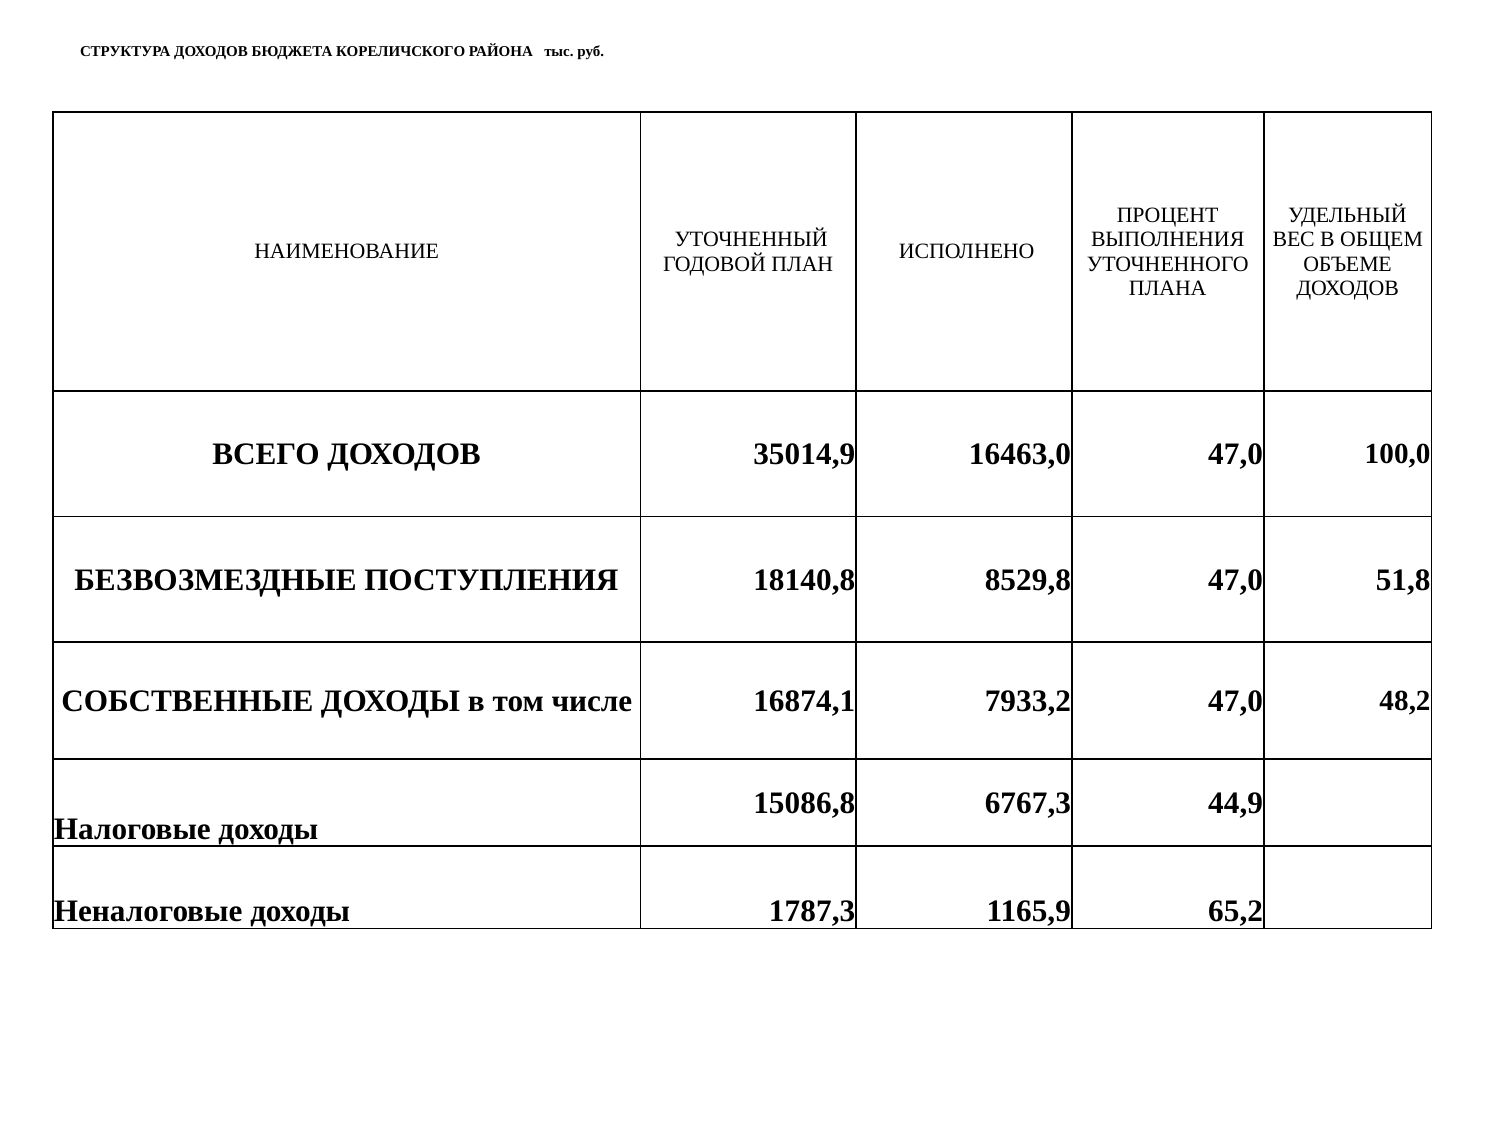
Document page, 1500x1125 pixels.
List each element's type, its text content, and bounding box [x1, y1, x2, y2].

table_cell 16463,0 [857, 392, 1071, 516]
table_cell 47,0 [1073, 643, 1263, 758]
table_header НАИМЕНОВАНИЕ [54, 113, 640, 390]
table_cell 6767,3 [857, 760, 1071, 845]
table_cell 48,2 [1265, 643, 1431, 758]
table_cell 16874,1 [641, 643, 855, 758]
table_cell 100,0 [1265, 392, 1431, 516]
table_cell 35014,9 [641, 392, 855, 516]
table_cell 18140,8 [641, 517, 855, 641]
table_cell 7933,2 [857, 643, 1071, 758]
table_cell 51,8 [1265, 517, 1431, 641]
table_cell 47,0 [1073, 517, 1263, 641]
table_cell СОБСТВЕННЫЕ ДОХОДЫ в том числе [54, 643, 640, 758]
table_cell Неналоговые доходы [54, 847, 640, 928]
table_header УТОЧНЕННЫЙ ГОДОВОЙ ПЛАН [641, 113, 855, 390]
table_cell БЕЗВОЗМЕЗДНЫЕ ПОСТУПЛЕНИЯ [54, 517, 640, 641]
table_cell [1265, 760, 1431, 845]
table_header УДЕЛЬНЫЙ ВЕС В ОБЩЕМ ОБЪЕМЕ ДОХОДОВ [1265, 113, 1431, 390]
title СТРУКТУРА ДОХОДОВ БЮДЖЕТА КОРЕЛИЧСКОГО РАЙОНА тыс. руб. [64, 33, 1483, 68]
table_header ПРОЦЕНТ ВЫПОЛНЕНИЯ УТОЧНЕННОГО ПЛАНА [1073, 113, 1263, 390]
table_cell 8529,8 [857, 517, 1071, 641]
table_cell 1787,3 [641, 847, 855, 928]
table_cell 15086,8 [641, 760, 855, 845]
table_cell 65,2 [1073, 847, 1263, 928]
table_cell 47,0 [1073, 392, 1263, 516]
table_cell 1165,9 [857, 847, 1071, 928]
table_header ИСПОЛНЕНО [857, 113, 1071, 390]
table_cell Налоговые доходы [54, 760, 640, 845]
table_cell [1265, 847, 1431, 928]
table_cell 44,9 [1073, 760, 1263, 845]
table_cell ВСЕГО ДОХОДОВ [54, 392, 640, 516]
